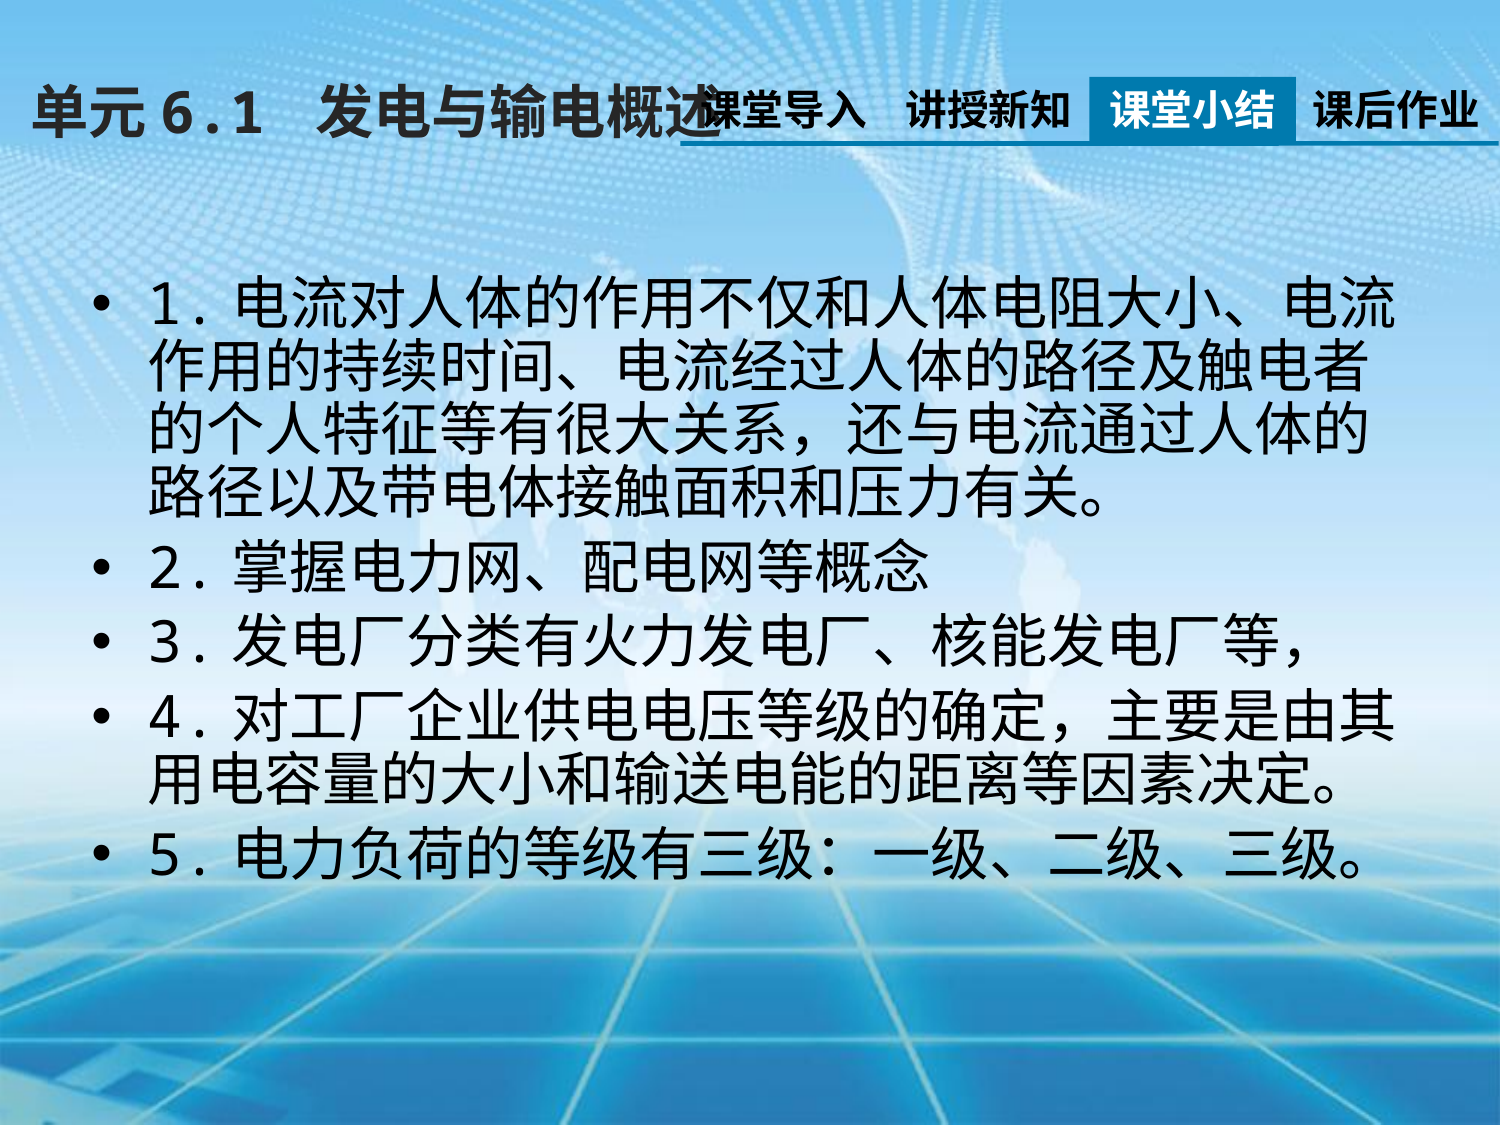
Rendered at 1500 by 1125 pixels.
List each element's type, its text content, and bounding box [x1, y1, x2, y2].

text_box 1.电流对人体的作用不仅和人体电阻大小、电流作用的持续时间、电流经过人体的路径及触电者的个人特征等有很大关系，还与电流通过人体的路径以及带电体接触面积和压力有关。 2.掌握电力网、配电网等概念 3.发电厂分类有火力发电厂、核能发电厂等， 4.对工厂企业供电电压等级的确定，主要是由其用电容量的大小和输送电能的距离等因素决定。 5.电力负荷的等级有三级：一级、二级、三级。 [76, 267, 1424, 1010]
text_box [15, 67, 1500, 154]
picture [0, 0, 1500, 1125]
